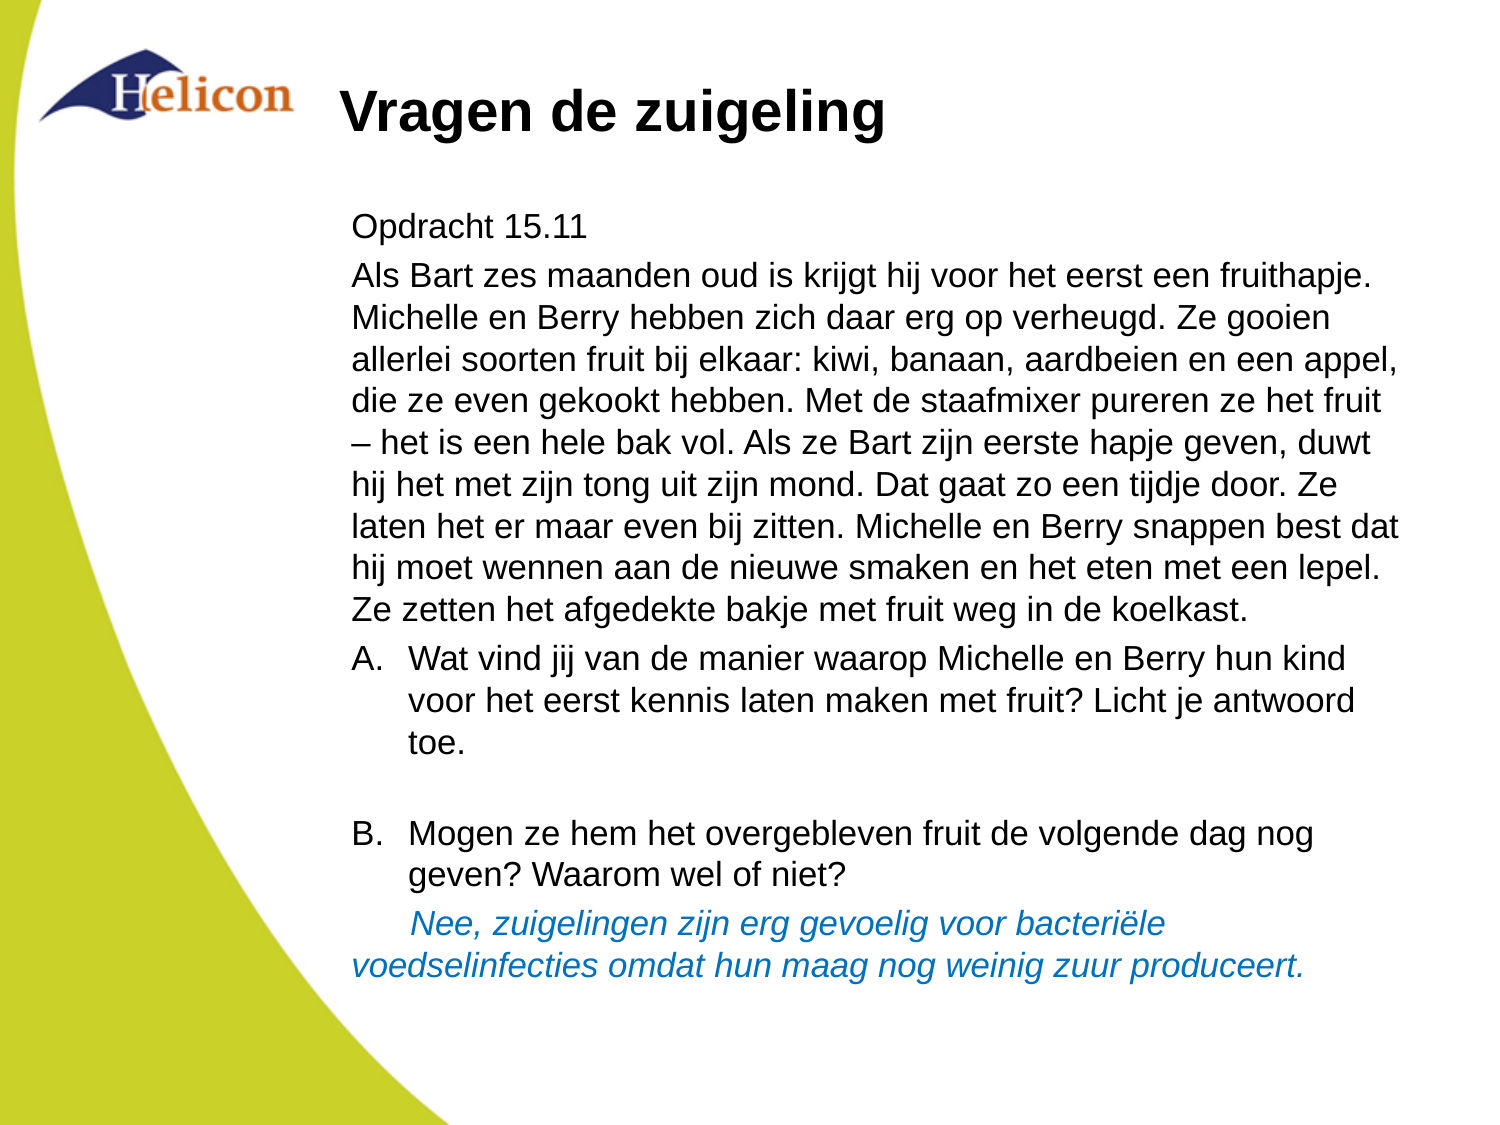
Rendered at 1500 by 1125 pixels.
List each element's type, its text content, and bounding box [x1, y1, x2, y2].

title Vragen de zuigeling [324, 54, 1415, 161]
list Opdracht 15.11 Als Bart zes maanden oud is krijgt hij voor het eerst een fruithapje. Michelle en Berry hebben zich daar erg op verheugd. Ze gooien allerlei soorten fruit bij elkaar: kiwi, banaan, aardbeien en een appel, die ze even gekookt hebben. Met de staafmixer pureren ze het fruit – het is een hele bak vol. Als ze Bart zijn eerste hapje geven, duwt hij het met zijn tong uit zijn mond. Dat gaat zo een tijdje door. Ze laten het er maar even bij zitten. Michelle en Berry snappen best dat hij moet wennen aan de nieuwe smaken en het eten met een lepel. Ze zetten het afgedekte bakje met fruit weg in de koelkast. Wat vind jij van de manier waarop Michelle en Berry hun kind voor het eerst kennis laten maken met fruit? Licht je antwoord toe. Mogen ze hem het overgebleven fruit de volgende dag nog geven? Waarom wel of niet? Nee, zuigelingen zijn erg gevoelig voor bacteriële voedselinfecties omdat hun maag nog weinig zuur produceert. [336, 196, 1425, 1005]
picture [0, 0, 1500, 1125]
